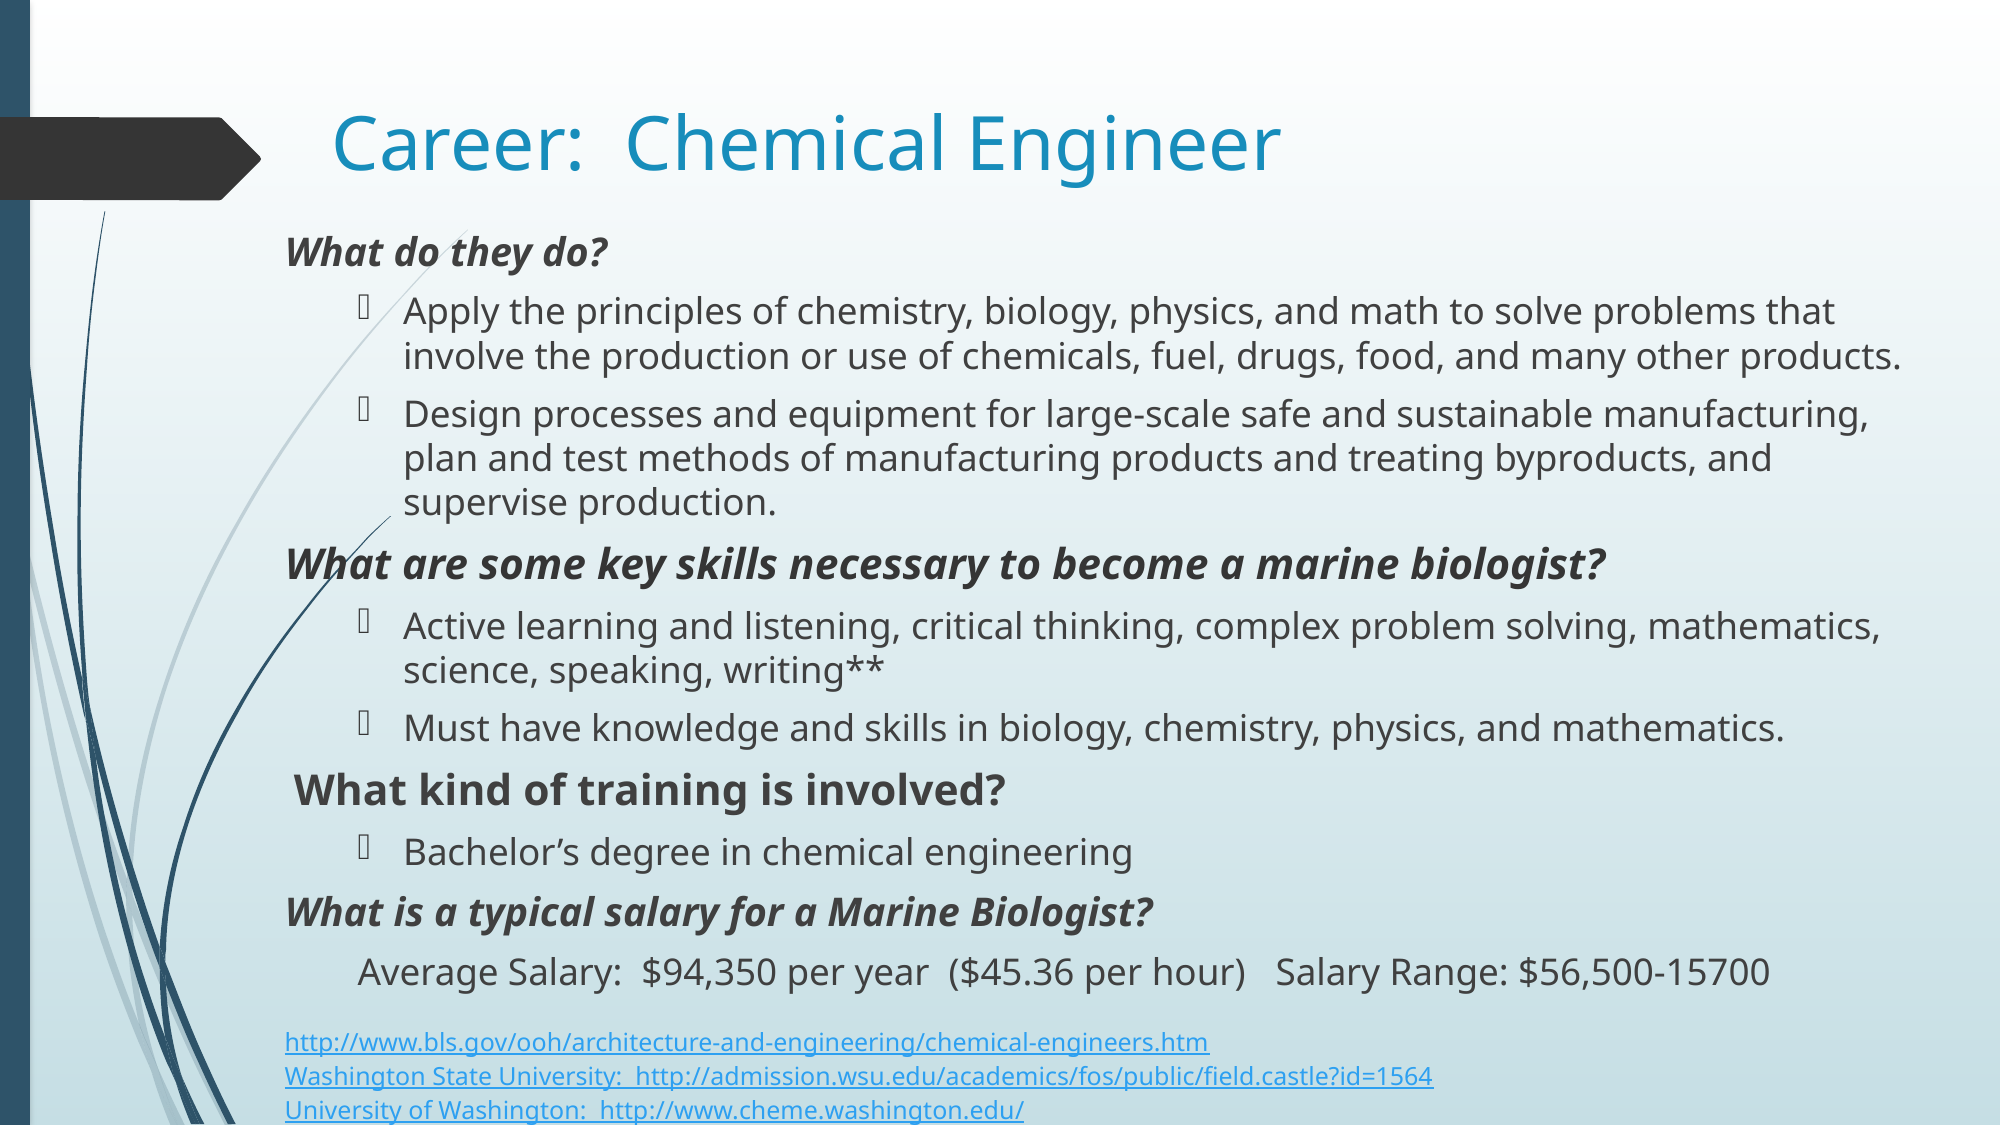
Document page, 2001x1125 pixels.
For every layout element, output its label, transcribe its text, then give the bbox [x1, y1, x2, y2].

title Career: Chemical Engineer [316, 88, 1888, 219]
text_box What do they do? Apply the principles of chemistry, biology, physics, and math to solve problems that involve the production or use of chemicals, fuel, drugs, food, and many other products. Design processes and equipment for large-scale safe and sustainable manufacturing, plan and test methods of manufacturing products and treating byproducts, and supervise production. What are some key skills necessary to become a marine biologist? Active learning and listening, critical thinking, complex problem solving, mathematics, science, speaking, writing** Must have knowledge and skills in biology, chemistry, physics, and mathematics. What kind of training is involved? Bachelor’s degree in chemical engineering What is a typical salary for a Marine Biologist? Average Salary: $94,350 per year ($45.36 per hour) Salary Range: $56,500-15700 [269, 219, 1934, 1053]
text_box http://www.bls.gov/ooh/architecture-and-engineering/chemical-engineers.htm Washington State University: http://admission.wsu.edu/academics/fos/public/field.castle?id=1564 University of Washington: http://www.cheme.washington.edu/ [269, 1018, 1579, 1125]
